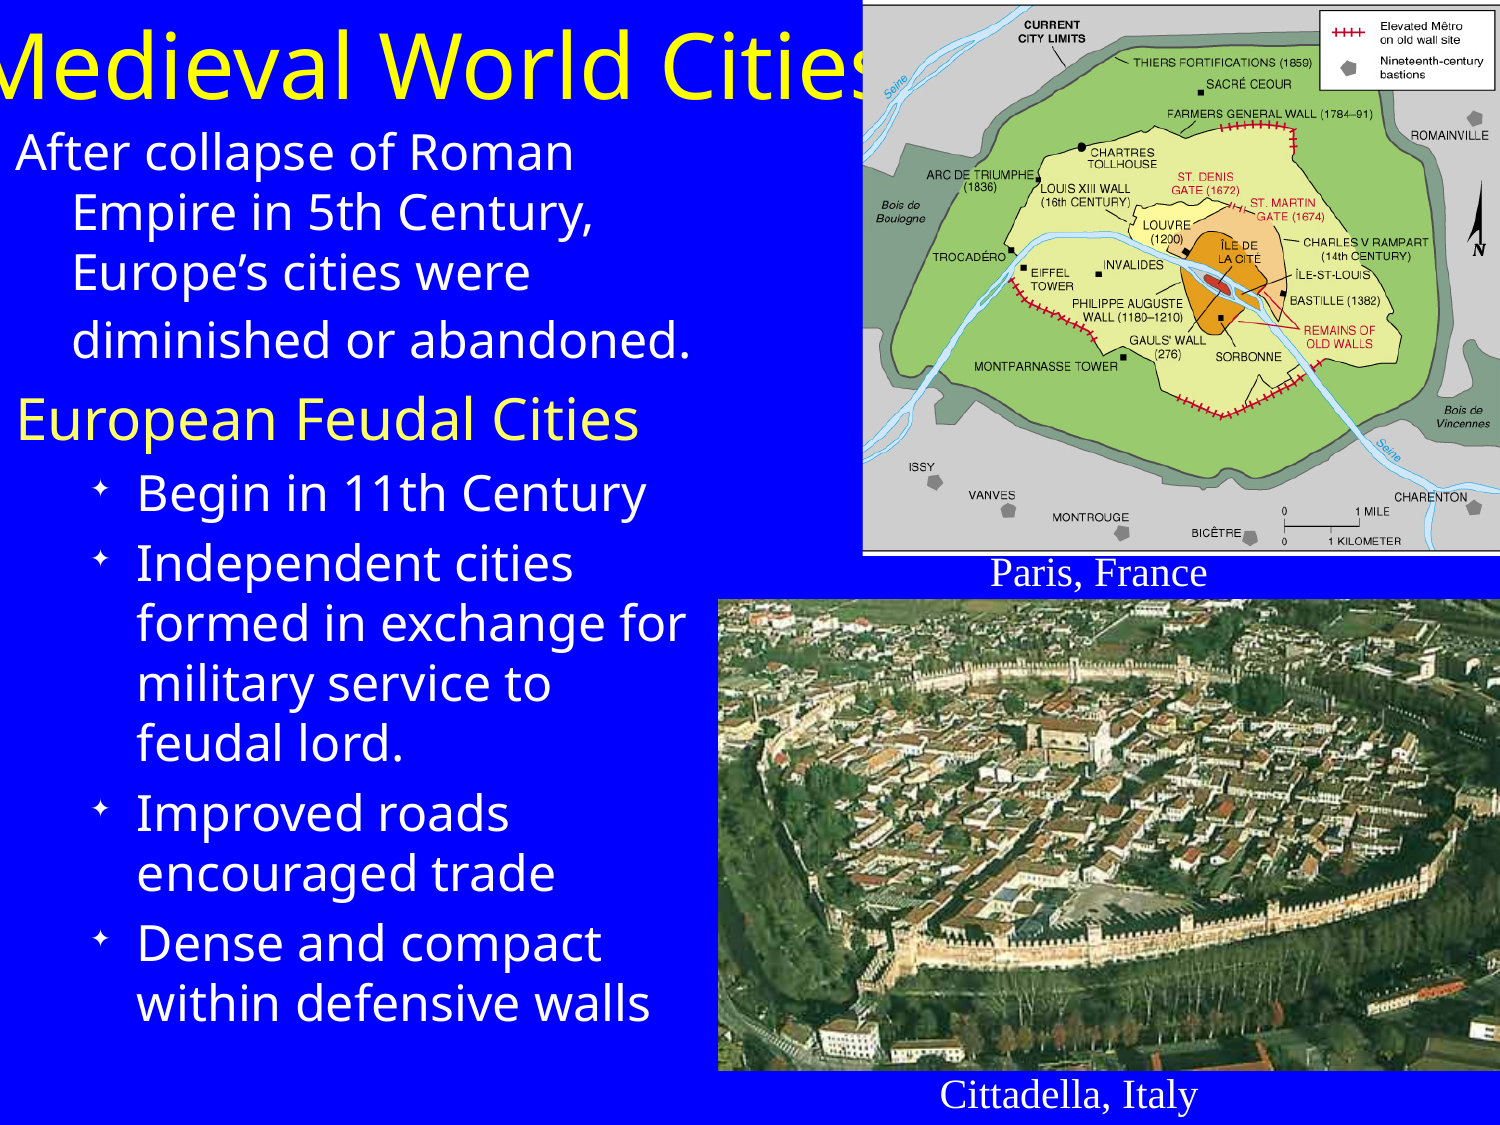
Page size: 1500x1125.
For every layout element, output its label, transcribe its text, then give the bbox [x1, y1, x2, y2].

text_box Cittadella, Italy [924, 1080, 1450, 1125]
title Medieval World Cities [0, 0, 860, 126]
list After collapse of Roman Empire in 5th Century, Europe’s cities were diminished or abandoned. European Feudal Cities Begin in 11th Century Independent cities formed in exchange for military service to feudal lord. Improved roads encouraged trade Dense and compact within defensive walls [0, 112, 726, 1026]
picture [718, 599, 1500, 1071]
text_box Paris, France [974, 564, 1500, 599]
picture [862, 0, 1500, 557]
